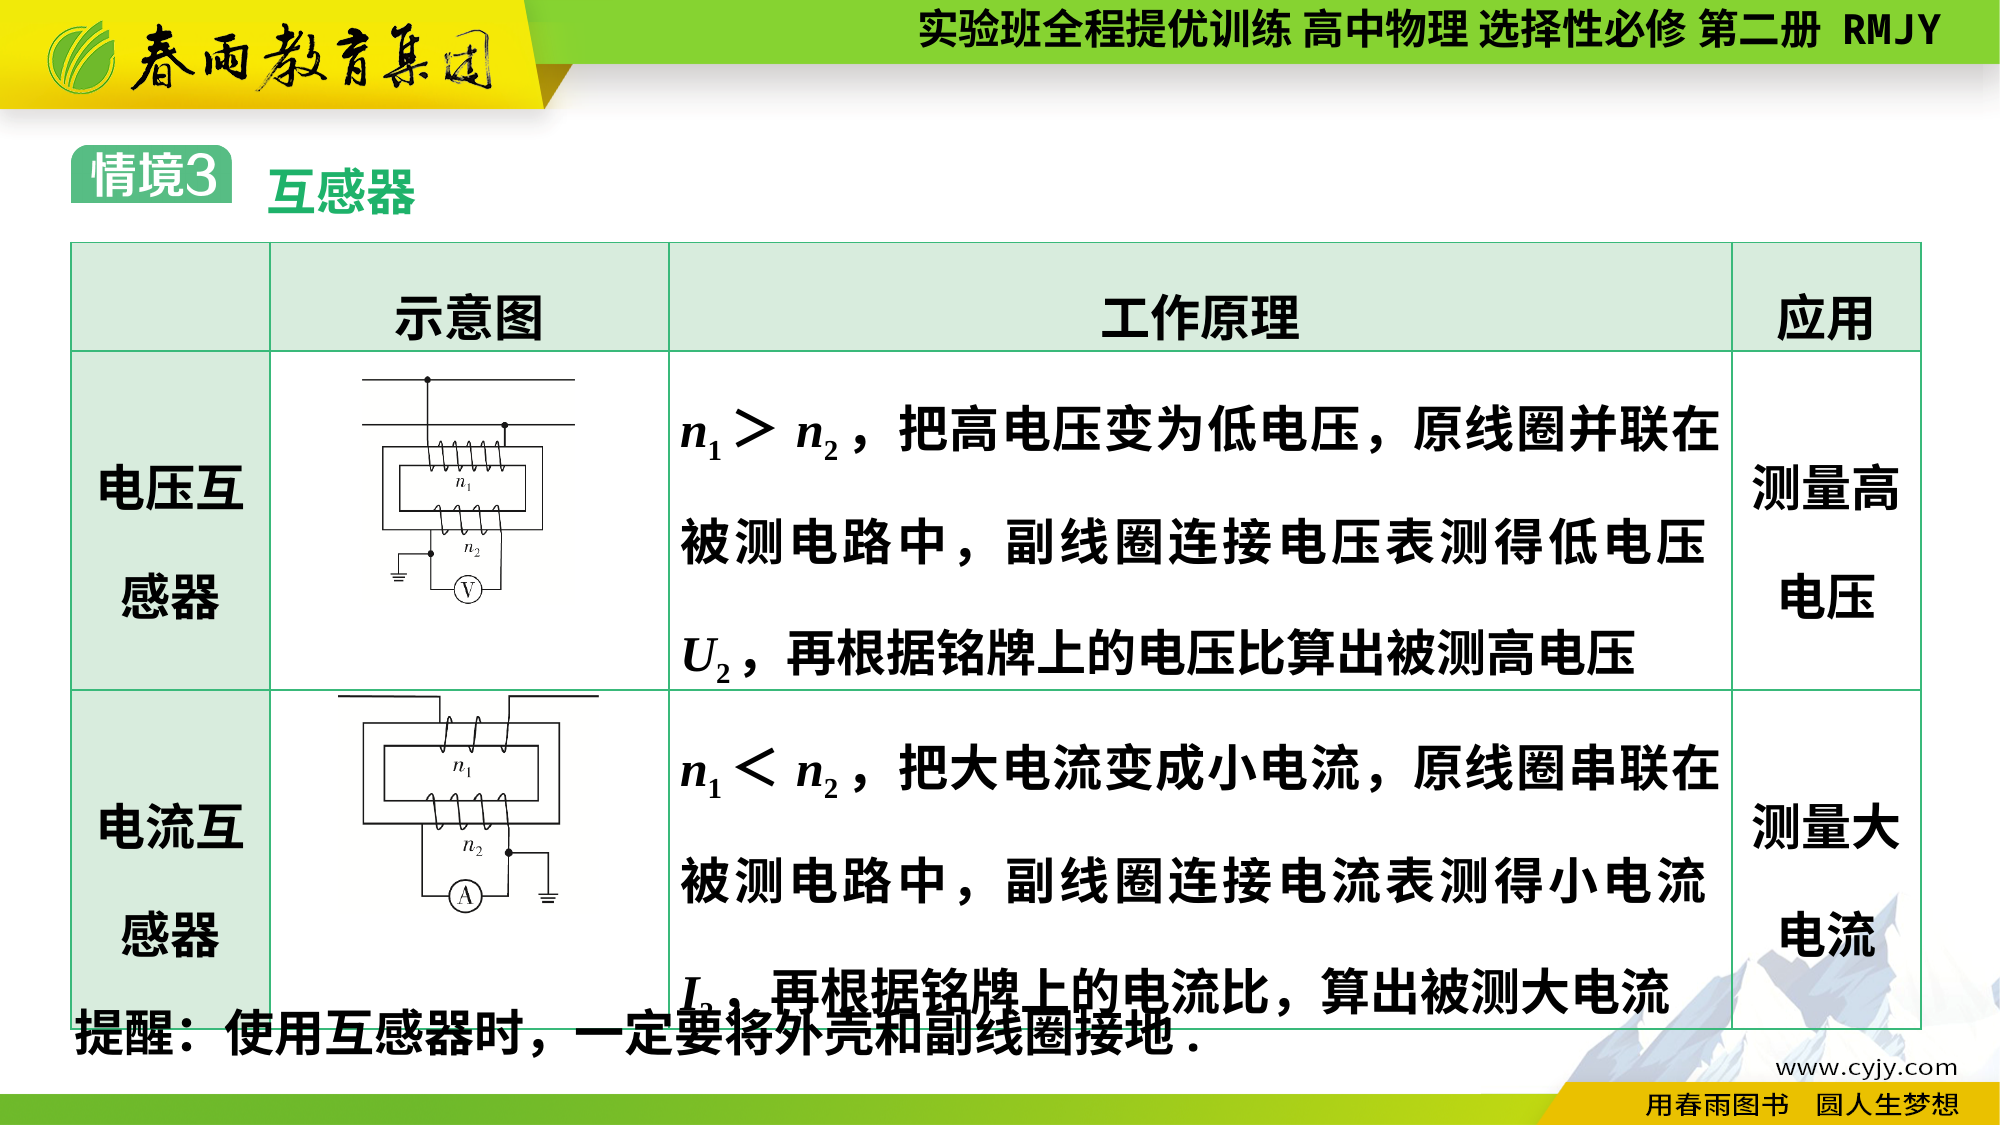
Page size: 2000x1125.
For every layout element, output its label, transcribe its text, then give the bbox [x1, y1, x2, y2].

picture [0, 0, 2000, 1125]
list 互感器 [59, 122, 1944, 217]
text_box 提醒：使用互感器时，一定要将外壳和副线圈接地. [59, 964, 1944, 1070]
